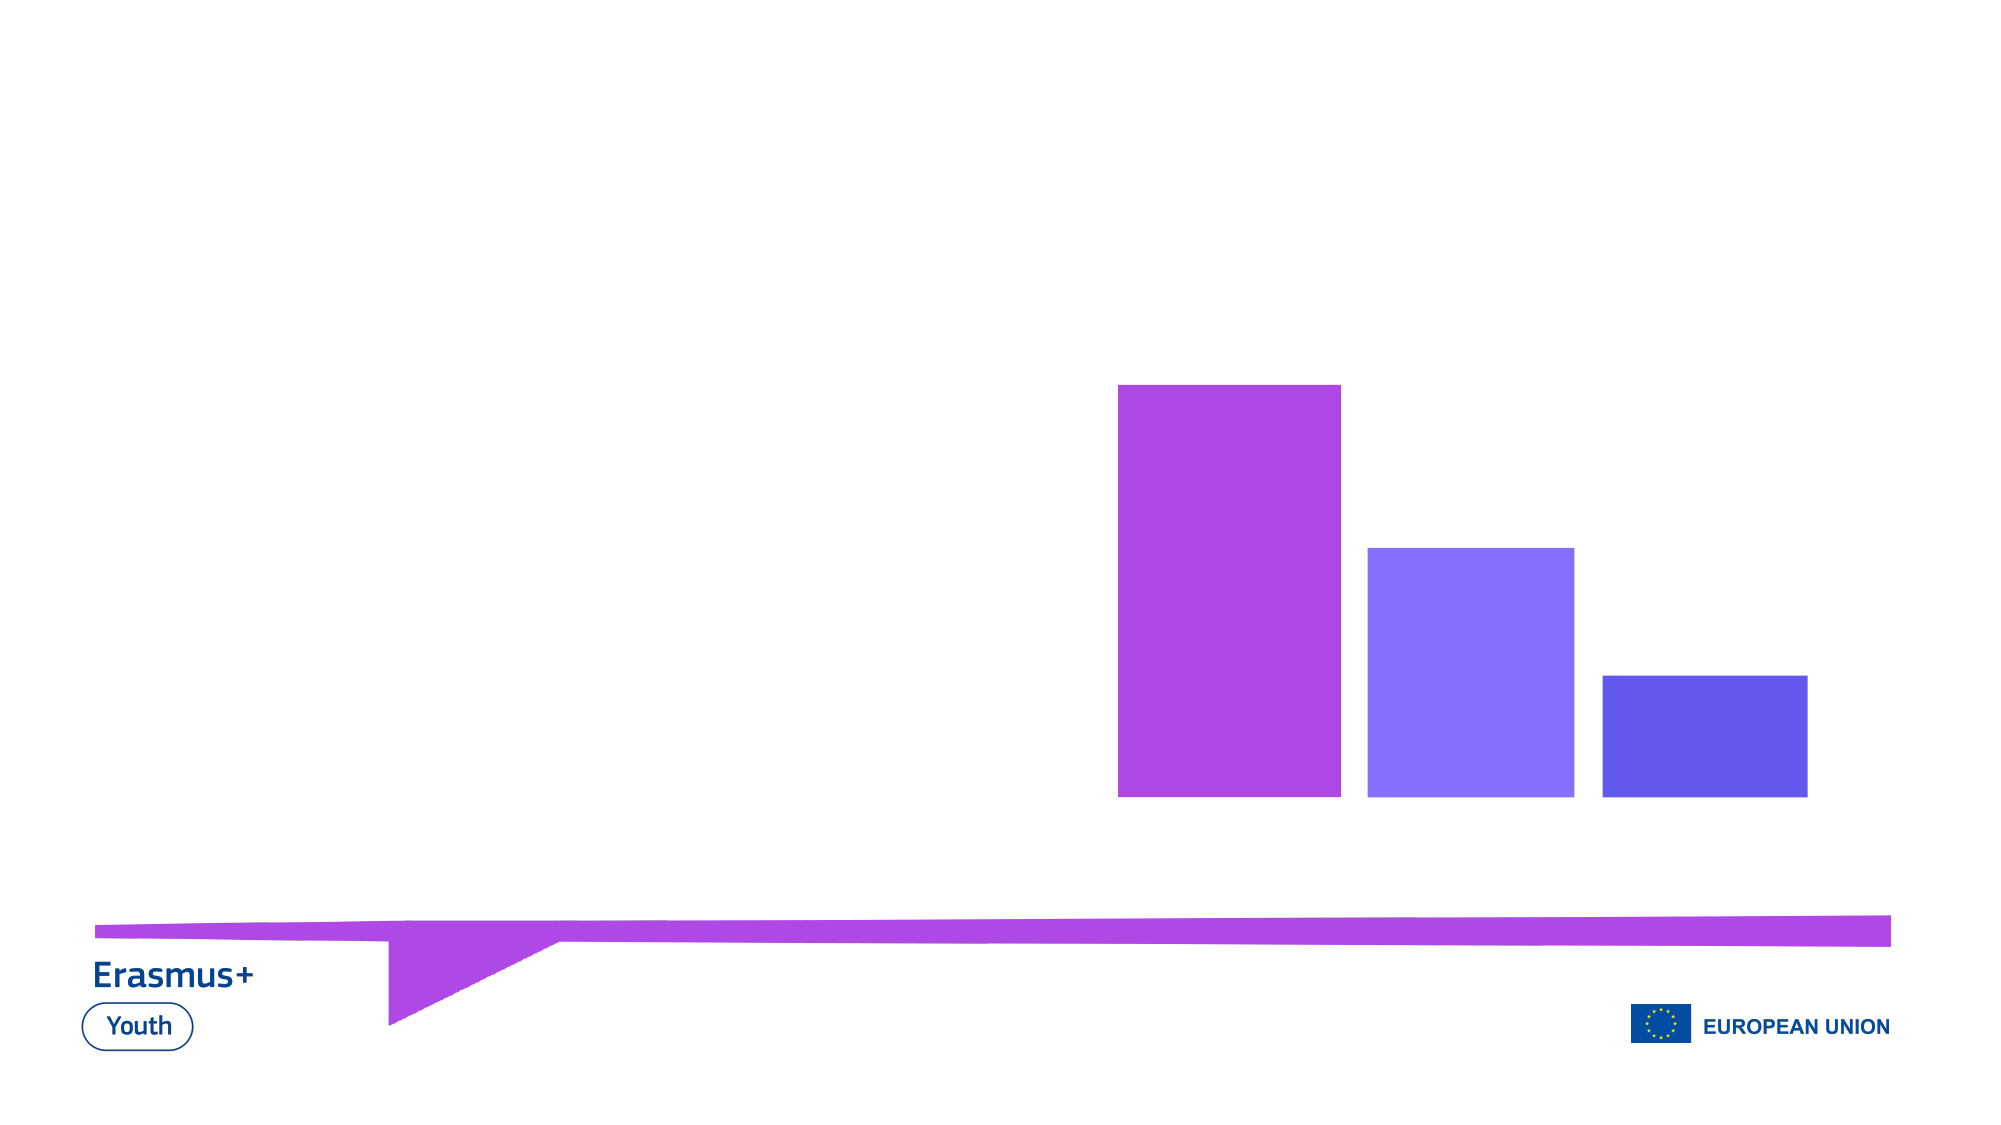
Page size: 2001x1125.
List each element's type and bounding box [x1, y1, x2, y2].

picture [41, 915, 1891, 1074]
